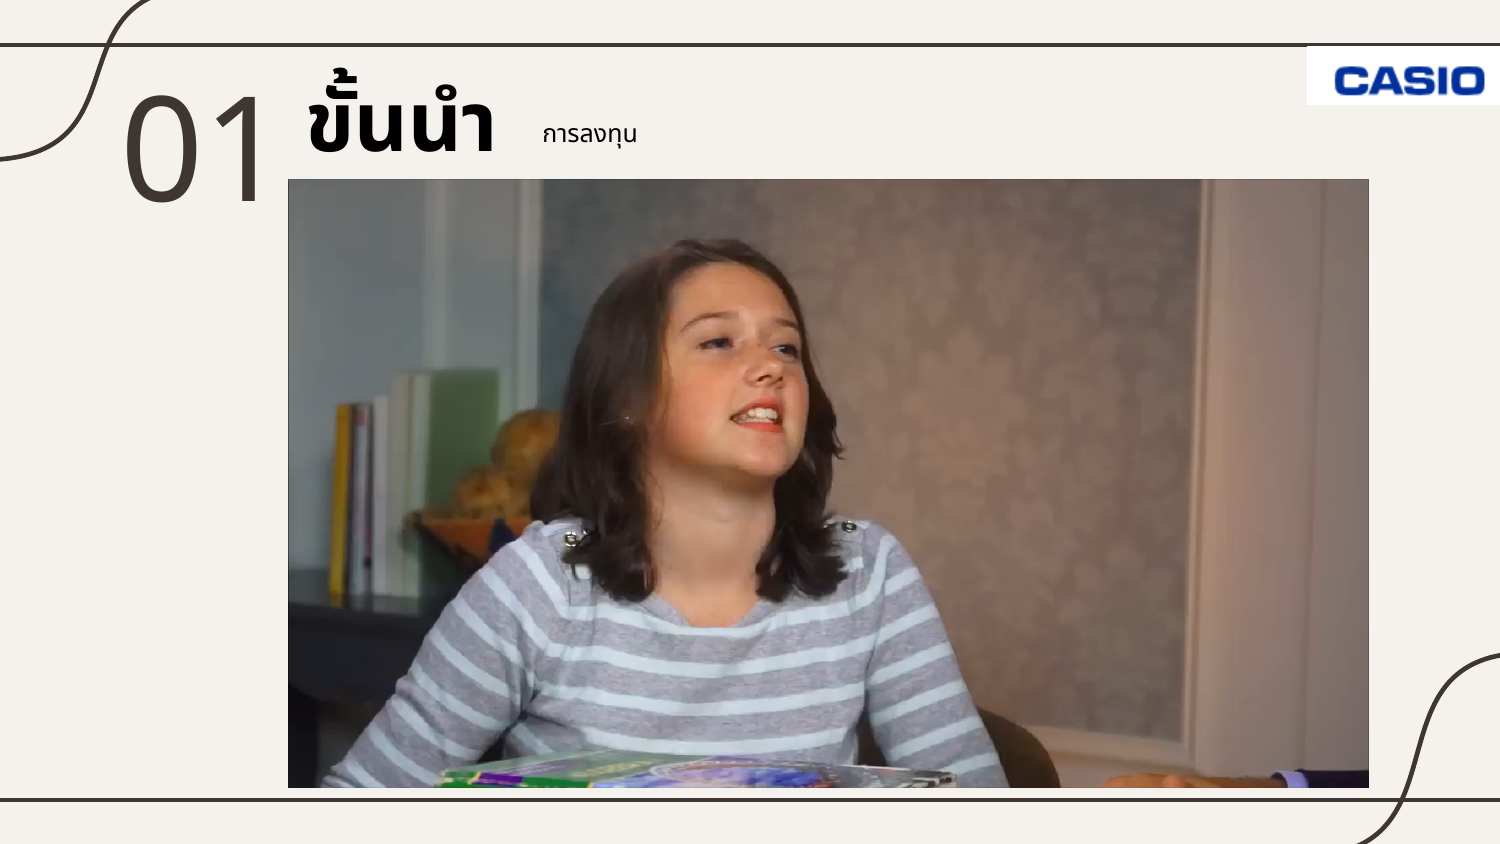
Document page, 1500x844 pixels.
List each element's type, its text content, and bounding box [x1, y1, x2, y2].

picture [1307, 46, 1500, 105]
picture [288, 179, 1369, 788]
title 01 [105, 40, 376, 201]
title ขั้นนำ [376, 53, 900, 178]
subtitle การลงทุน [527, 102, 1068, 167]
